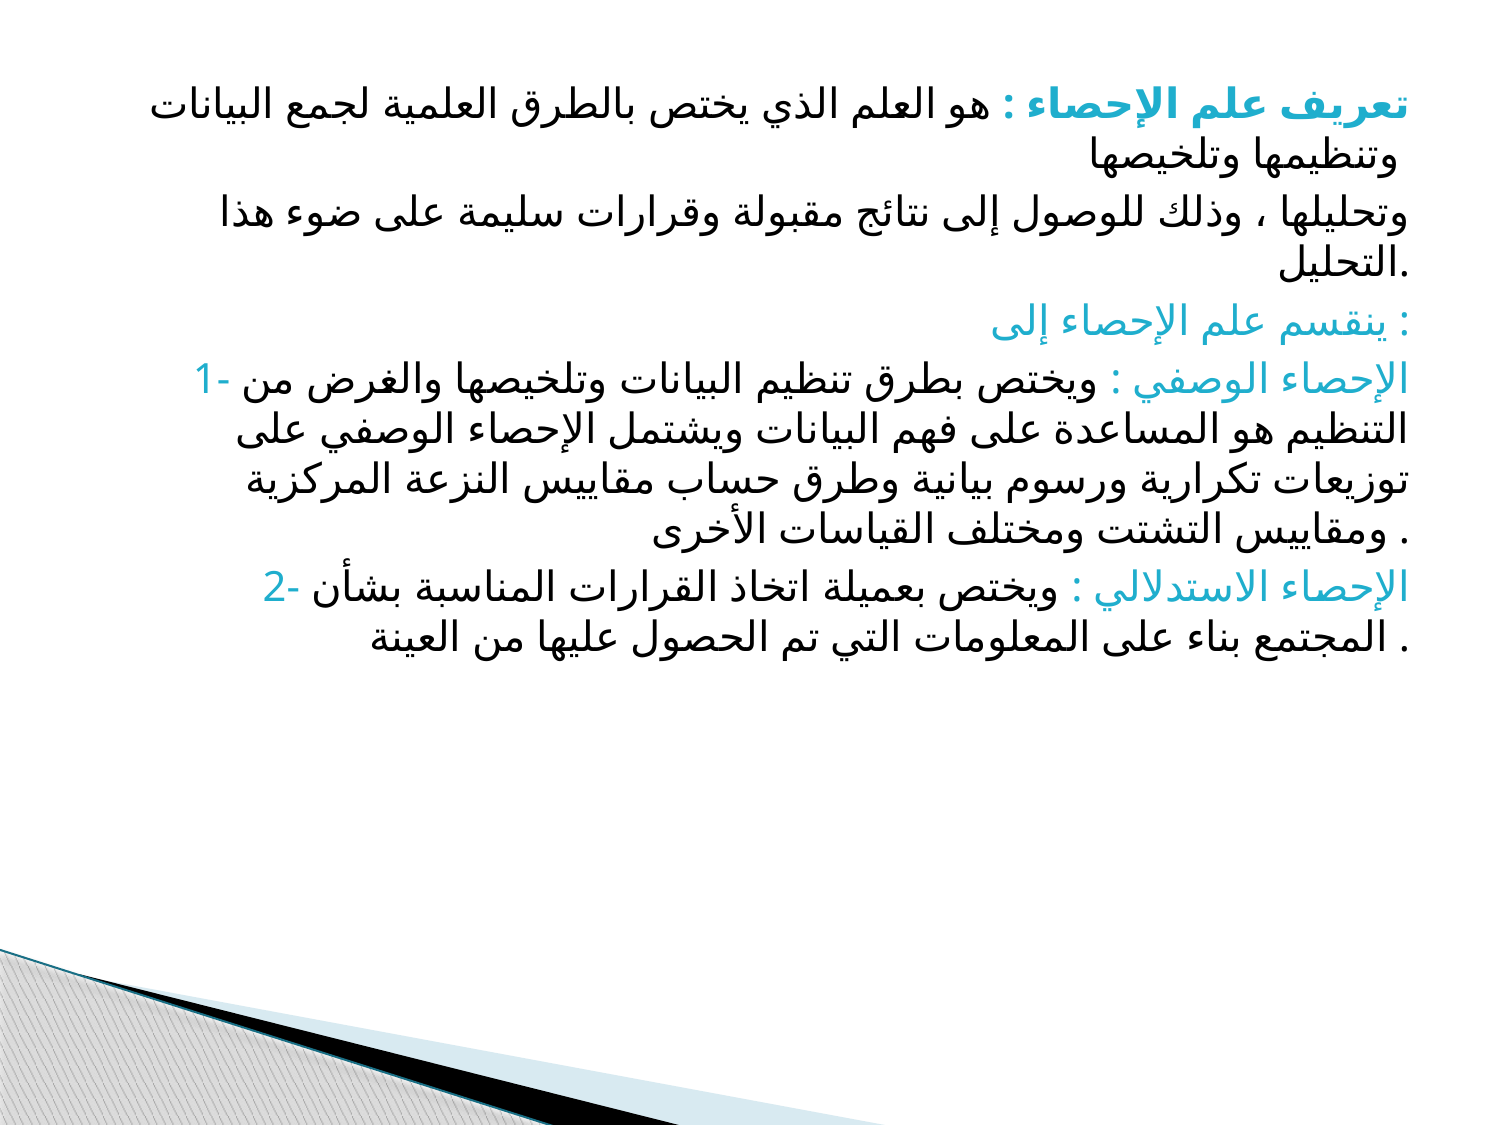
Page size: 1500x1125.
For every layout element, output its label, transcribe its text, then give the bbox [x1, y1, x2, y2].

list تعريف علم الإحصاء : هو العلم الذي يختص بالطرق العلمية لجمع البيانات وتنظيمها وتلخيصها وتحليلها ، وذلك للوصول إلى نتائج مقبولة وقرارات سليمة على ضوء هذا التحليل. ينقسم علم الإحصاء إلى : 1- الإحصاء الوصفي : ويختص بطرق تنظيم البيانات وتلخيصها والغرض من التنظيم هو المساعدة على فهم البيانات ويشتمل الإحصاء الوصفي على توزيعات تكرارية ورسوم بيانية وطرق حساب مقاييس النزعة المركزية ومقاييس التشتت ومختلف القياسات الأخرى . 2- الإحصاء الاستدلالي : ويختص بعميلة اتخاذ القرارات المناسبة بشأن المجتمع بناء على المعلومات التي تم الحصول عليها من العينة . [75, 69, 1425, 1032]
